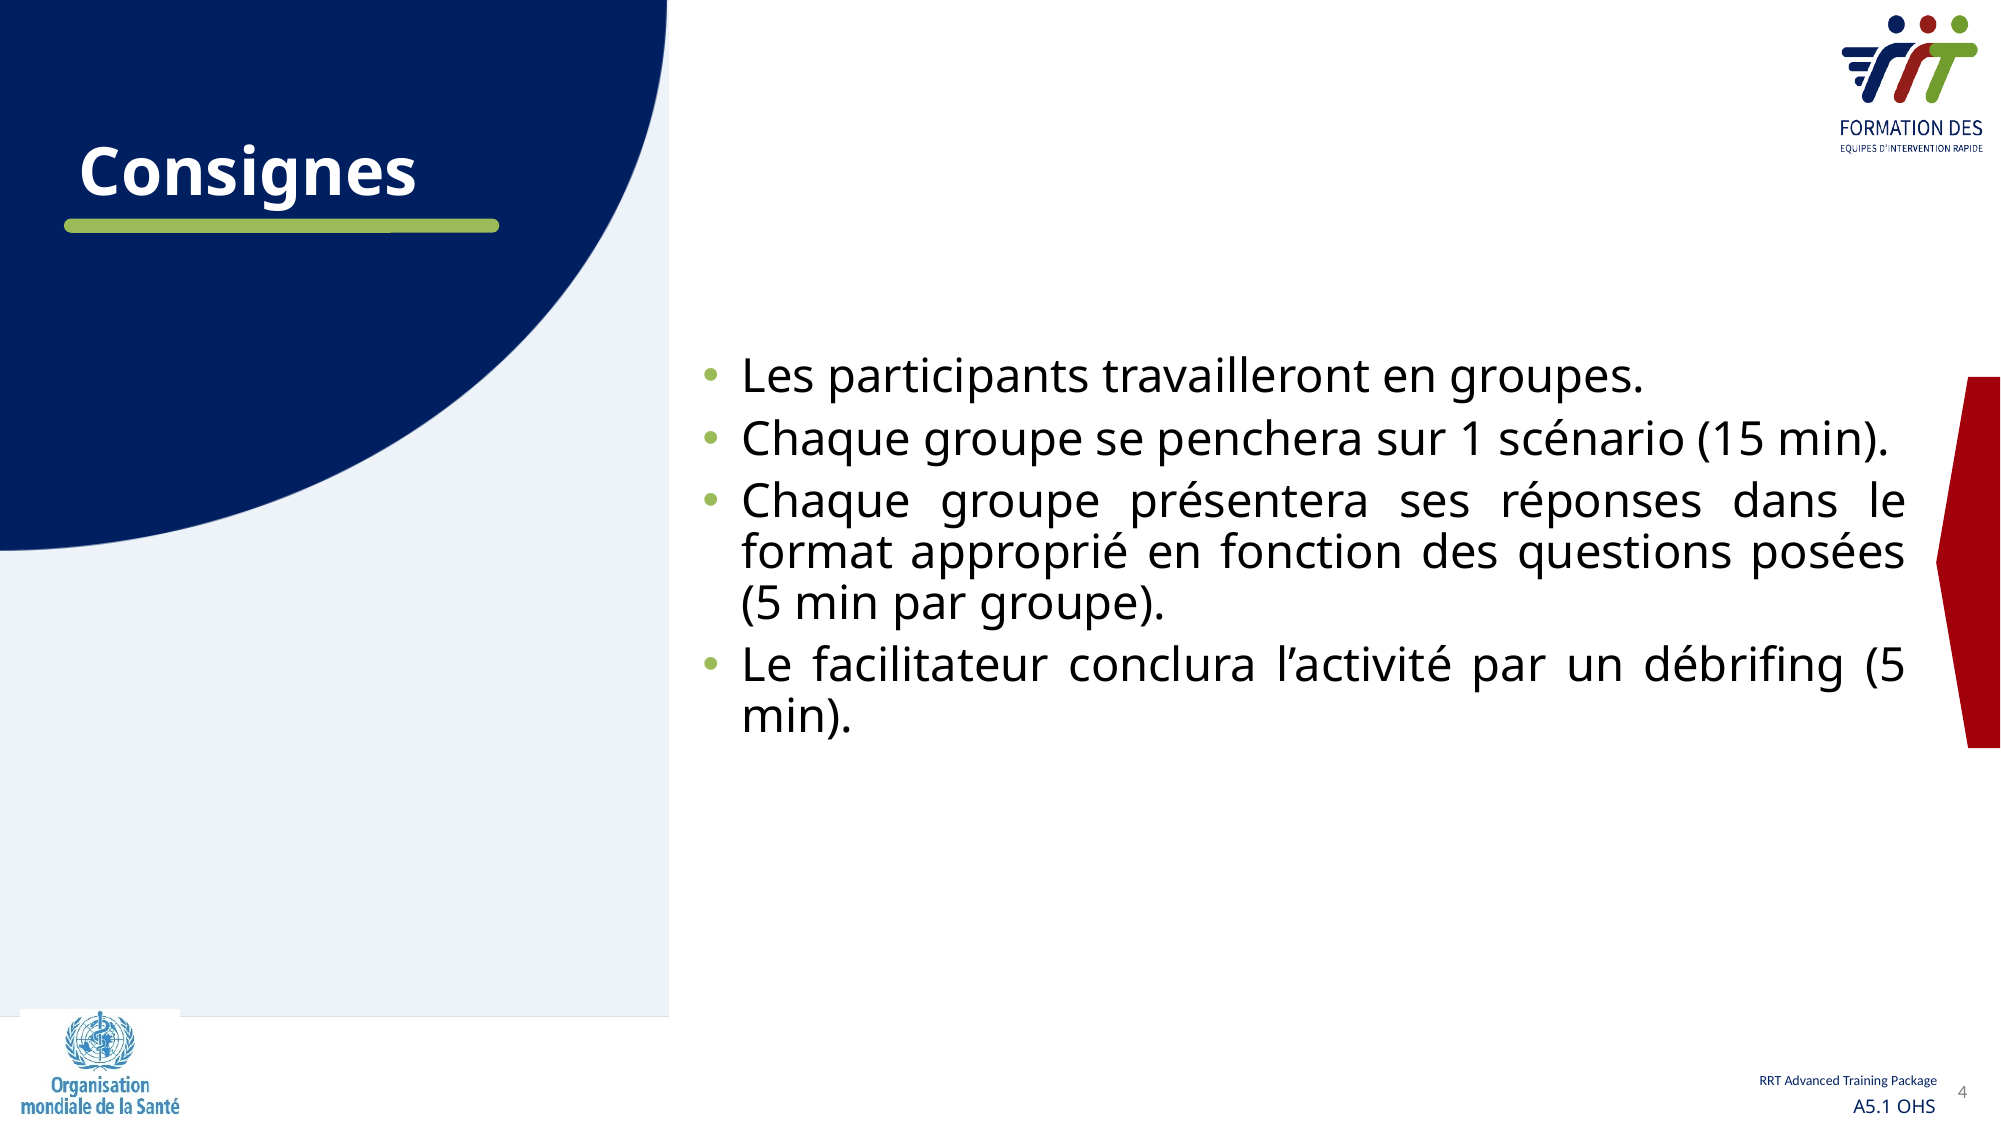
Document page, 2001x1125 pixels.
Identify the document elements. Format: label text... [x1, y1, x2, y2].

picture [1840, 14, 1983, 154]
list Les participants travailleront en groupes. Chaque groupe se penchera sur 1 scénario (15 min). Chaque groupe présentera ses réponses dans le format approprié en fonction des questions posées (5 min par groupe). Le facilitateur conclura l’activité par un débrifing (5 min). [687, 344, 1923, 781]
title Consignes [63, 75, 489, 263]
picture [0, 0, 669, 1115]
